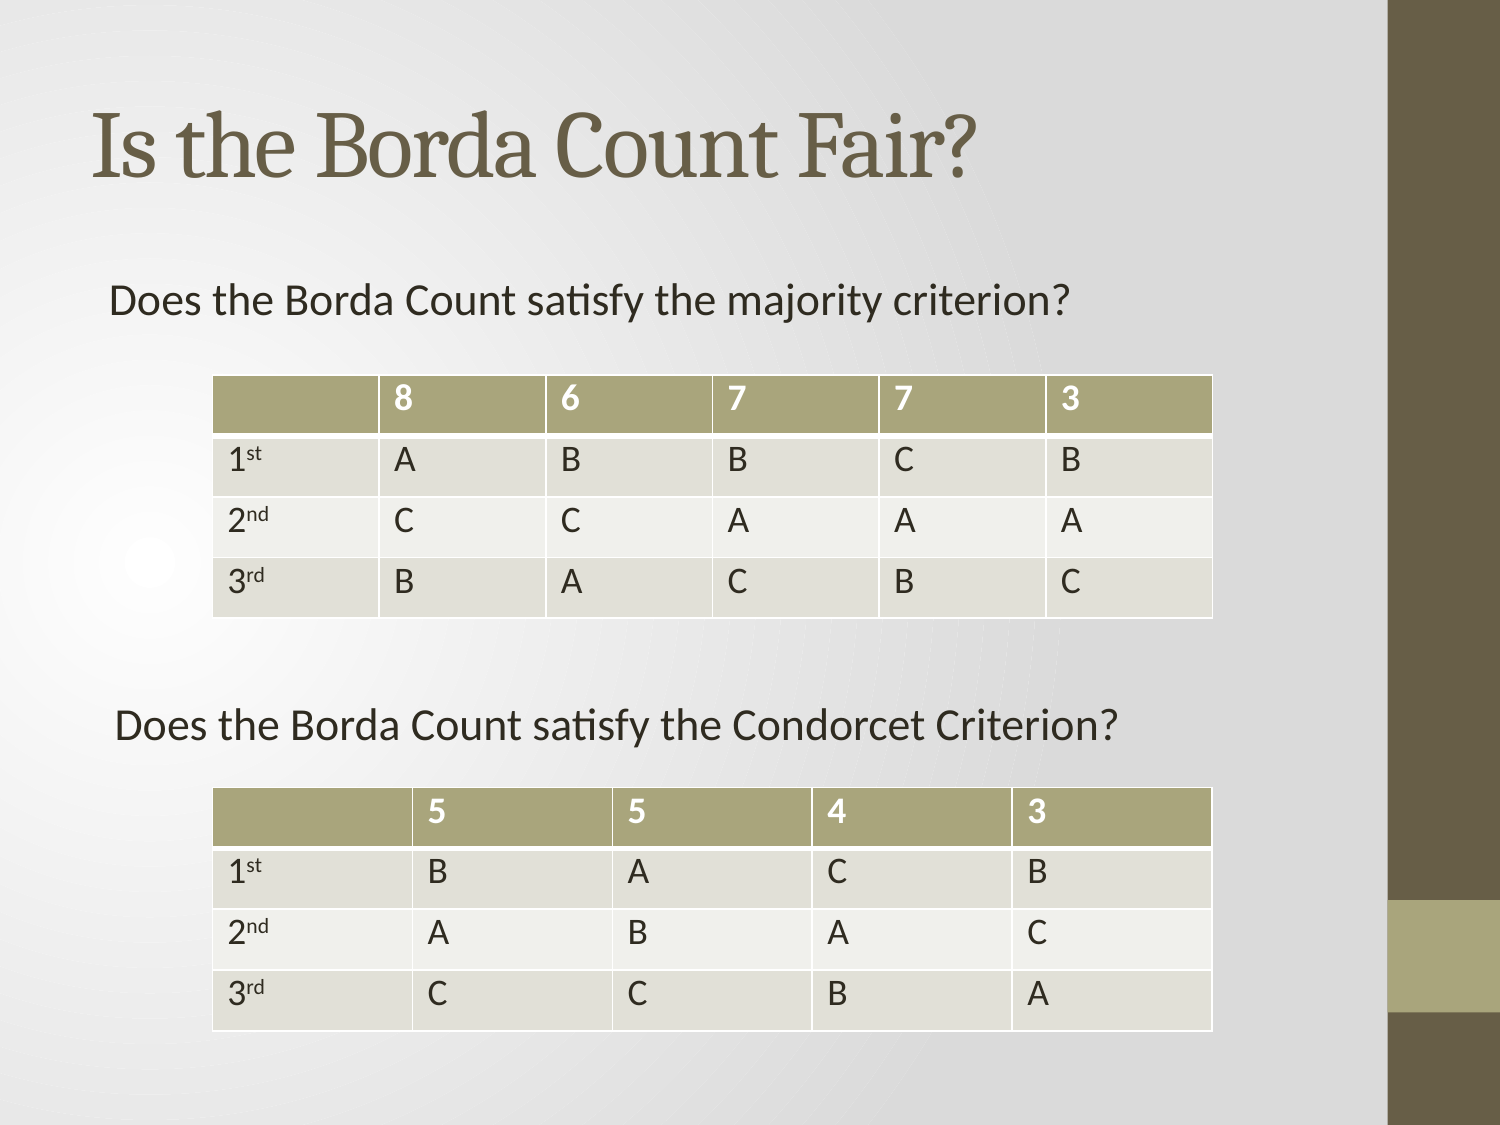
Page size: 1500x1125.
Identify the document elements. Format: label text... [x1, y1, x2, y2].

title Is the Borda Count Fair? [75, 45, 1325, 233]
table_cell B [713, 439, 878, 496]
table_header 3 [1047, 376, 1212, 433]
table_cell C [547, 498, 712, 557]
table_cell C [413, 971, 612, 1030]
table_cell 2nd [213, 498, 378, 557]
table_cell B [380, 558, 545, 617]
table_cell C [880, 439, 1045, 496]
table_cell A [413, 910, 612, 969]
table_cell 2nd [213, 910, 412, 969]
table_cell 3rd [213, 971, 412, 1030]
table_header 5 [613, 788, 811, 846]
table_header 6 [547, 376, 712, 433]
table_cell B [547, 439, 712, 496]
table_header [213, 788, 412, 846]
table_header 5 [413, 788, 612, 846]
table_header 7 [880, 376, 1045, 433]
table_cell A [1013, 971, 1211, 1030]
table_cell A [813, 910, 1011, 969]
table_cell B [813, 971, 1011, 1030]
table_cell B [613, 910, 811, 969]
table_header [213, 376, 378, 433]
table_cell B [880, 558, 1045, 617]
table_cell C [1013, 910, 1211, 969]
table_cell C [380, 498, 545, 557]
table_cell B [1013, 851, 1211, 908]
table_cell C [713, 558, 878, 617]
table_cell A [380, 439, 545, 496]
list Does the Borda Count satisfy the majority criterion? [75, 262, 1325, 375]
table_cell 1st [213, 439, 378, 496]
table_cell A [613, 851, 811, 908]
table_header 8 [380, 376, 545, 433]
table_header 4 [813, 788, 1011, 846]
table_cell B [413, 851, 612, 908]
table_cell A [713, 498, 878, 557]
table_cell C [1047, 558, 1212, 617]
table_cell B [1047, 439, 1212, 496]
table_cell C [613, 971, 811, 1030]
table_cell 1st [213, 851, 412, 908]
table_cell A [547, 558, 712, 617]
table_header 7 [713, 376, 878, 433]
table_cell A [1047, 498, 1212, 557]
text_box Does the Borda Count satisfy the Condorcet Criterion? [99, 687, 1225, 813]
table_cell C [813, 851, 1011, 908]
table_cell 3rd [213, 558, 378, 617]
table_header 3 [1013, 788, 1211, 846]
table_cell A [880, 498, 1045, 557]
